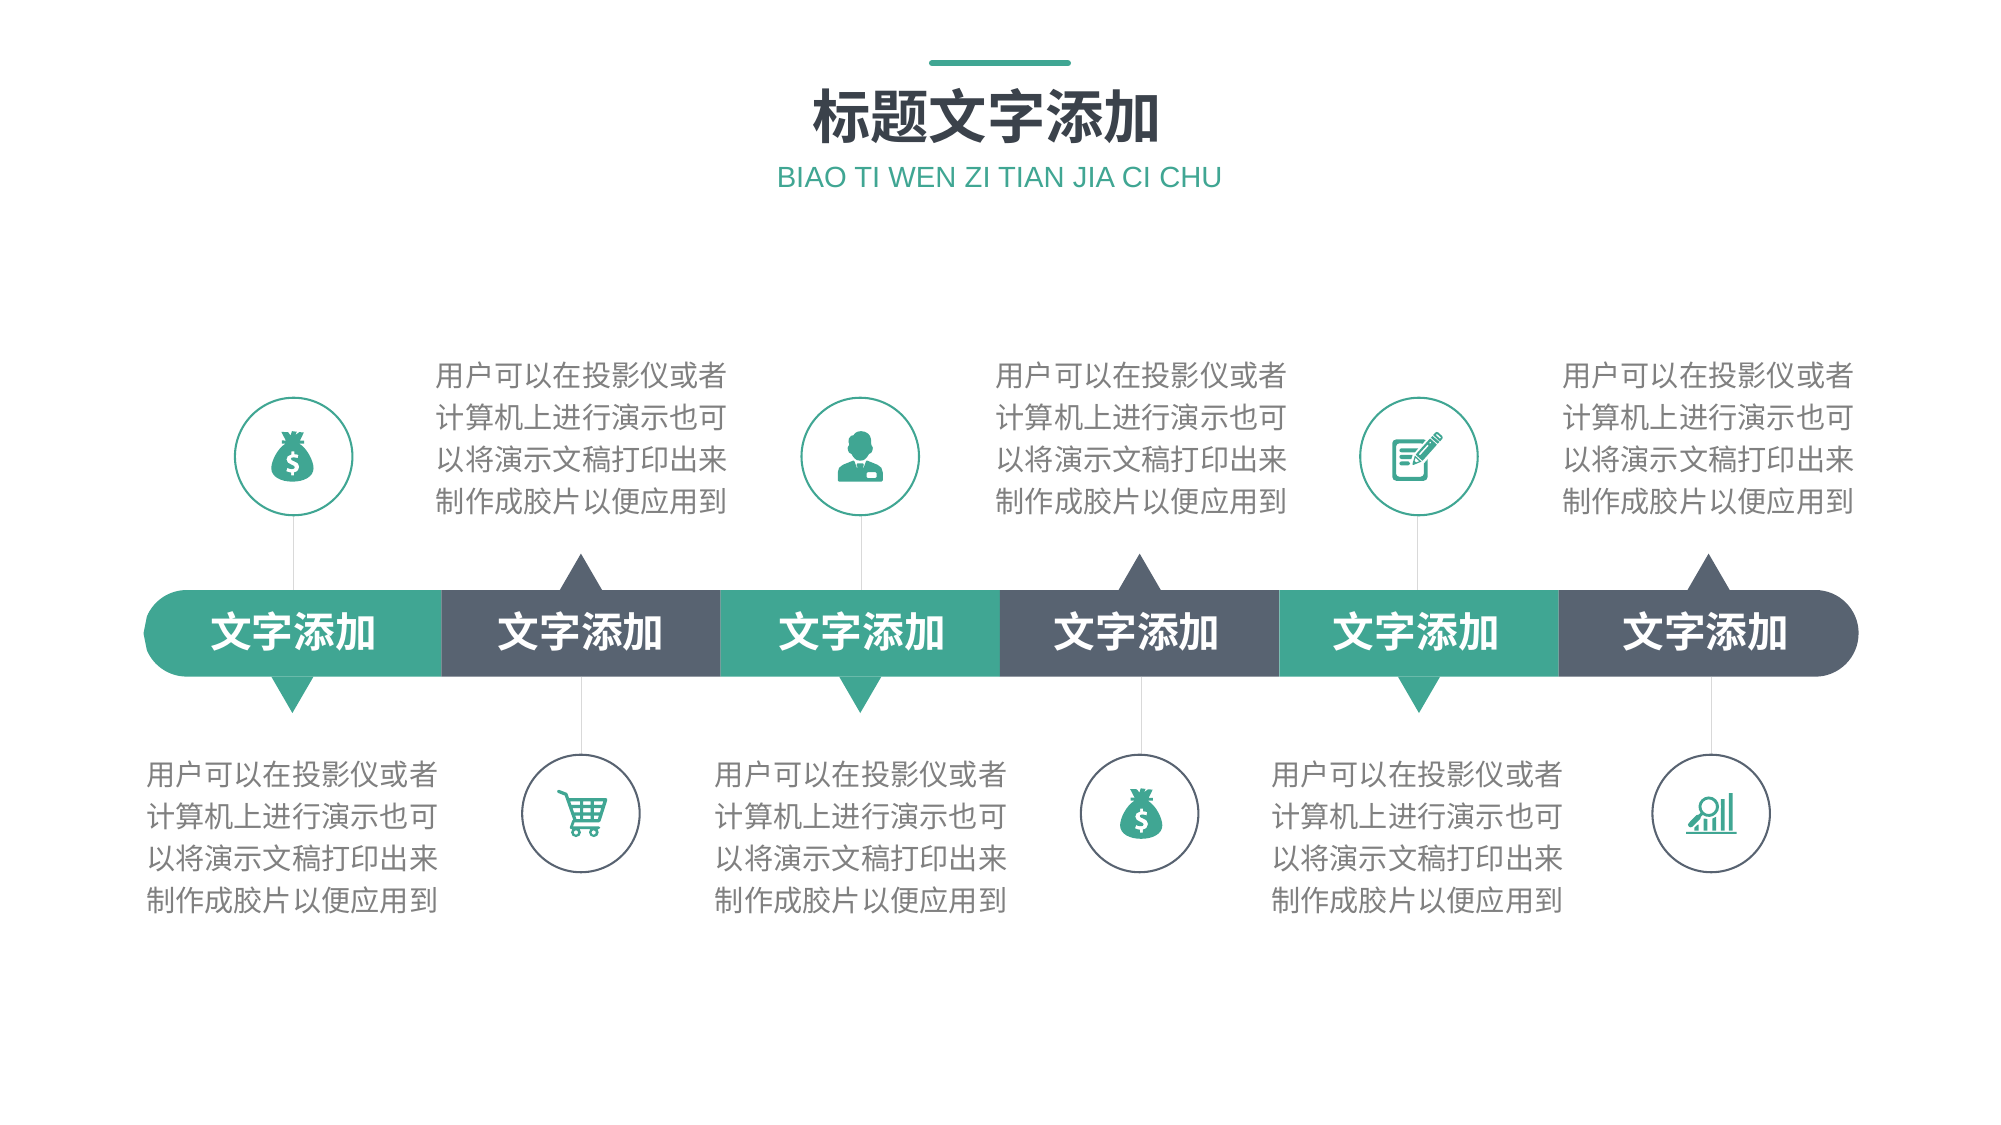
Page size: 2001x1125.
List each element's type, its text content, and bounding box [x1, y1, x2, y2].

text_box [687, 397, 1036, 924]
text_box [408, 343, 756, 873]
text_box 标题文字添加 [797, 73, 1202, 150]
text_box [118, 397, 467, 924]
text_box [968, 343, 1316, 873]
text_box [1243, 397, 1592, 924]
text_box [1534, 343, 1883, 873]
text_box BIAO TI WEN ZI TIAN JIA CI CHU [762, 150, 1238, 201]
